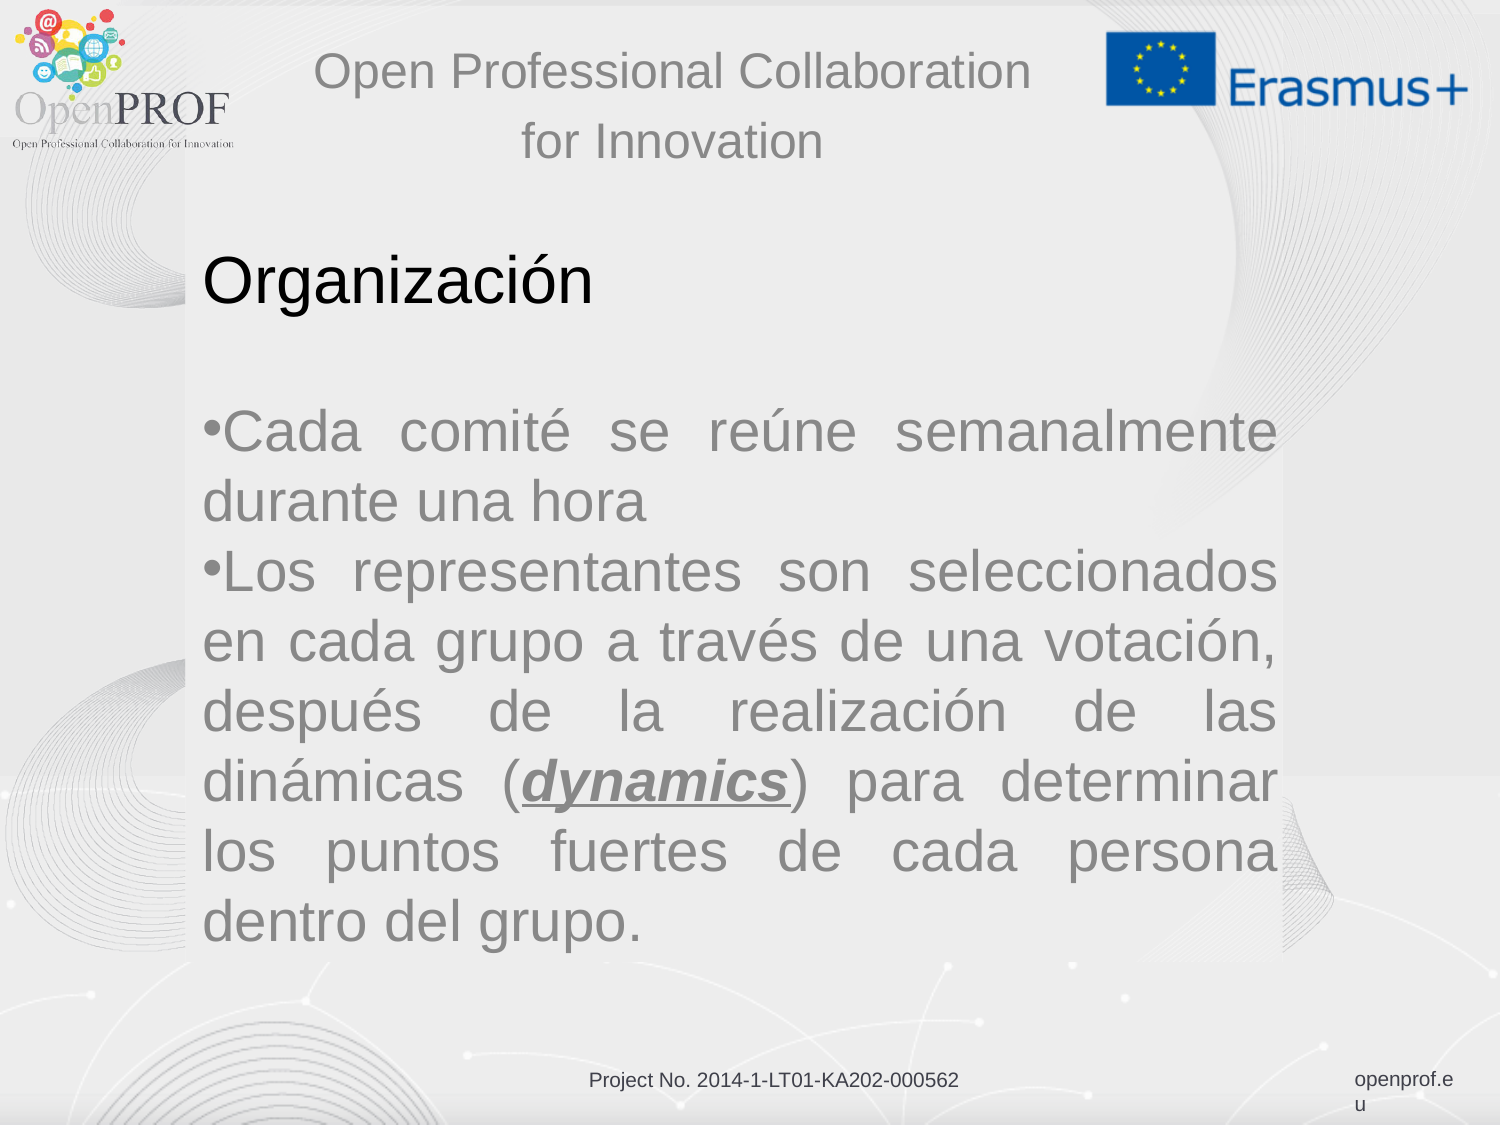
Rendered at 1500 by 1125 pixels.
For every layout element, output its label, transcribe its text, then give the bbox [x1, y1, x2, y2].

text_box Open Professional Collaboration for Innovation [251, 31, 1110, 156]
subtitle Cada comité se reúne semanalmente durante una hora Los representantes son seleccionados en cada grupo a través de una votación, después de la realización de las dinámicas (dynamics) para determinar los puntos fuertes de cada persona dentro del grupo. [187, 385, 1295, 635]
title Organización [187, 249, 1317, 386]
picture [0, 0, 1500, 1125]
